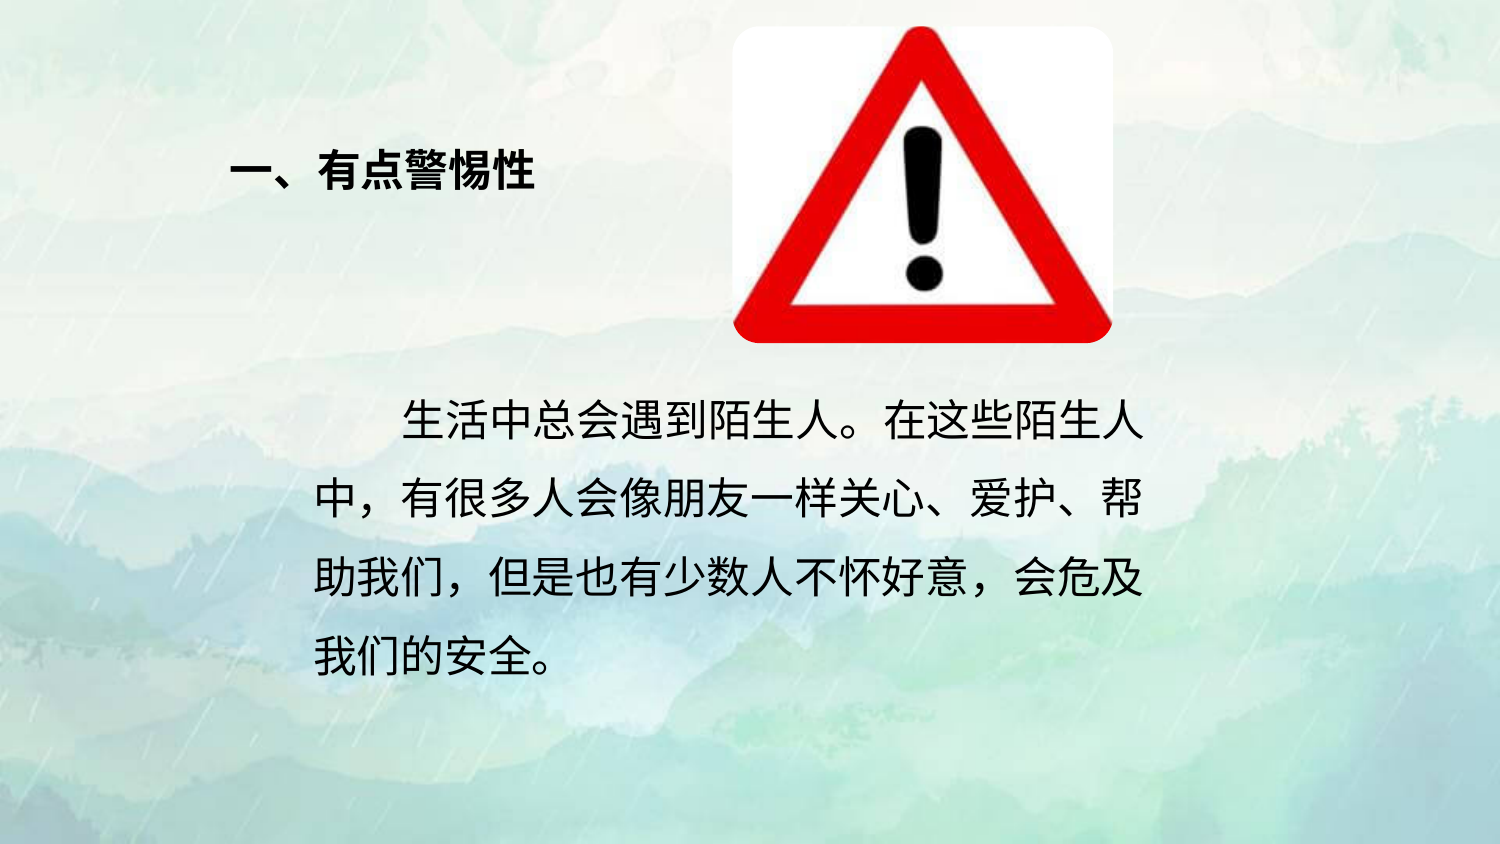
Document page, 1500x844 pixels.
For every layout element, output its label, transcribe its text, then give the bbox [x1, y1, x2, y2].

list 生活中总会遇到陌生人。在这些陌生人中，有很多人会像朋友一样关心、爱护、帮助我们，但是也有少数人不怀好意，会危及我们的安全。 [301, 360, 1158, 706]
picture [0, 0, 1500, 844]
title 一、有点警惕性 [218, 90, 732, 254]
